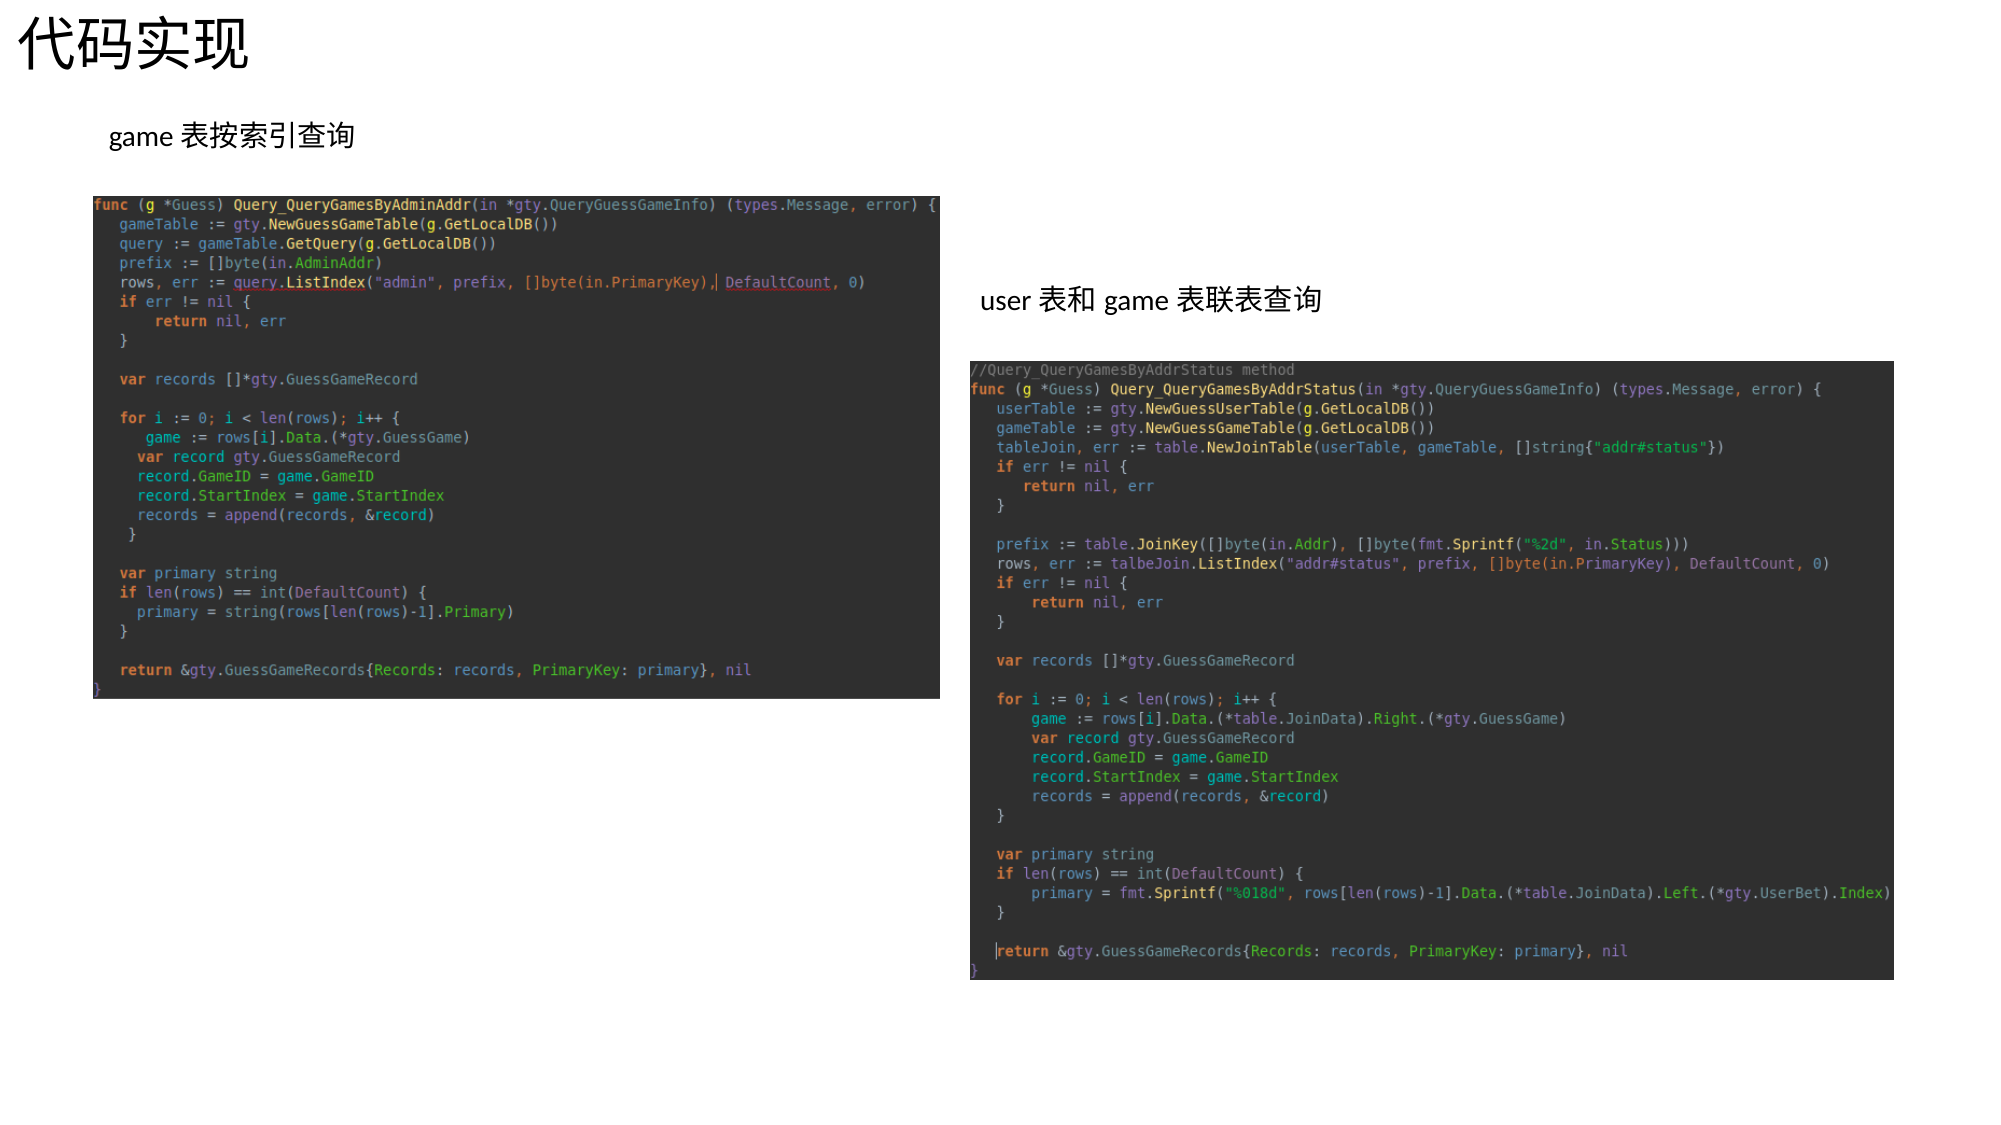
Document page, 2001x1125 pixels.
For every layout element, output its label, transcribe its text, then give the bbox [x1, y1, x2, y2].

text_box game表按索引查询 [93, 109, 382, 160]
picture [93, 196, 940, 701]
text_box user表和game表联表查询 [965, 274, 1356, 324]
picture [969, 360, 1894, 981]
text_box 代码实现 [3, 0, 266, 85]
